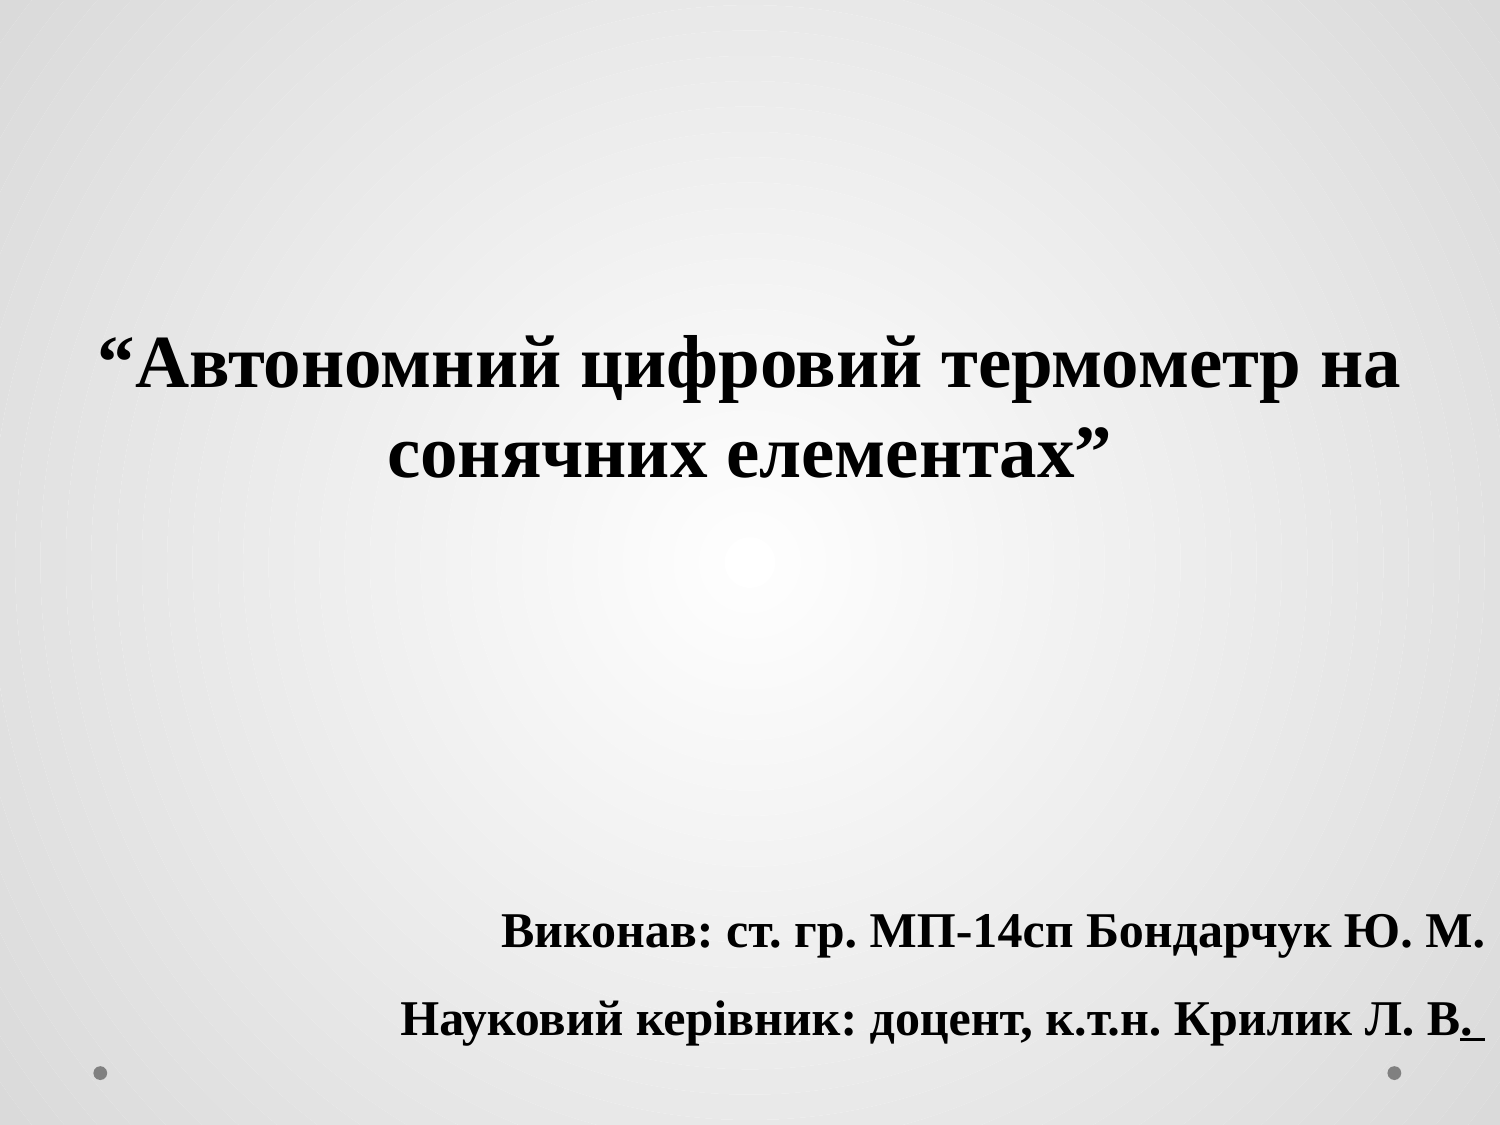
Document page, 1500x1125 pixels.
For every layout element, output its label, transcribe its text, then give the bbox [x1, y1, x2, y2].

subtitle “Автономний цифровий термометр на сонячних елементах” [0, 304, 1500, 692]
text_box Виконав: ст. гр. МП-14сп Бондарчук Ю. М. Науковий керівник: доцент, к.т.н. Крилик Л. В. [222, 890, 1500, 1053]
